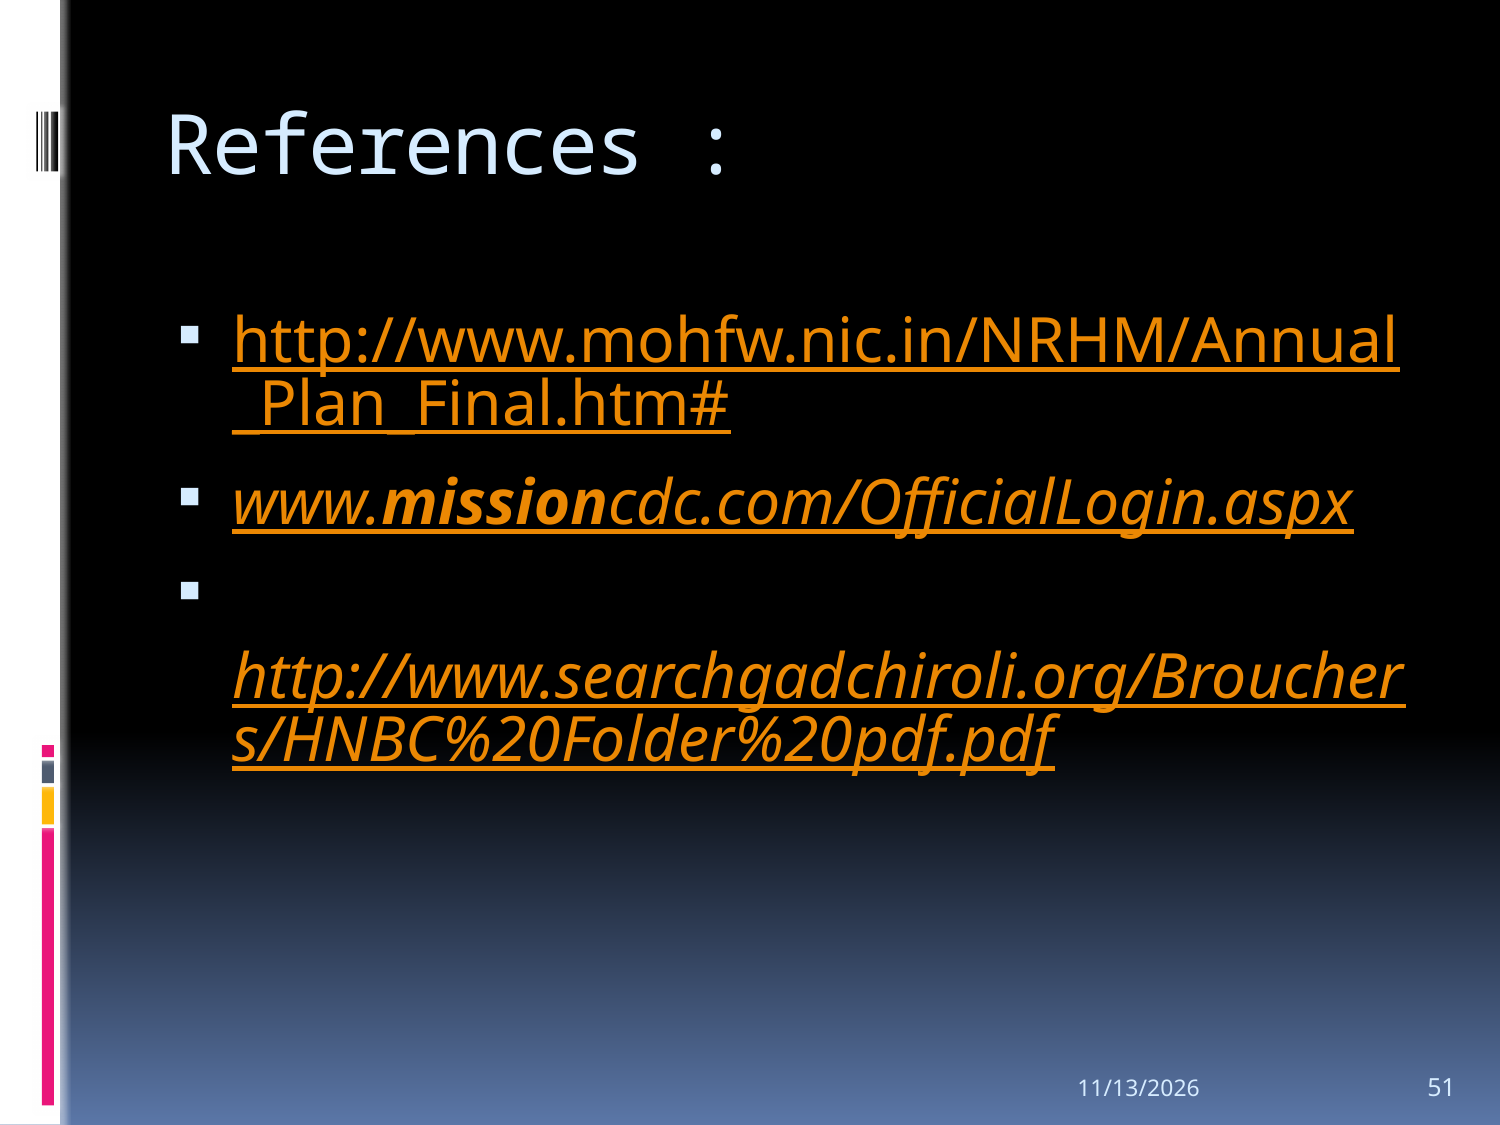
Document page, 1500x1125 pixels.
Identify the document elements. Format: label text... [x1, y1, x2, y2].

title References : [150, 83, 1425, 234]
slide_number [1062, 1052, 1412, 1113]
slide_number 51 [1412, 1052, 1488, 1113]
list http://www.mohfw.nic.in/NRHM/Annual_Plan_Final.htm# www.missioncdc.com/OfficialLogin.aspx http://www.searchgadchiroli.org/Brouchers/HNBC%20Folder%20pdf.pdf [150, 292, 1425, 1043]
